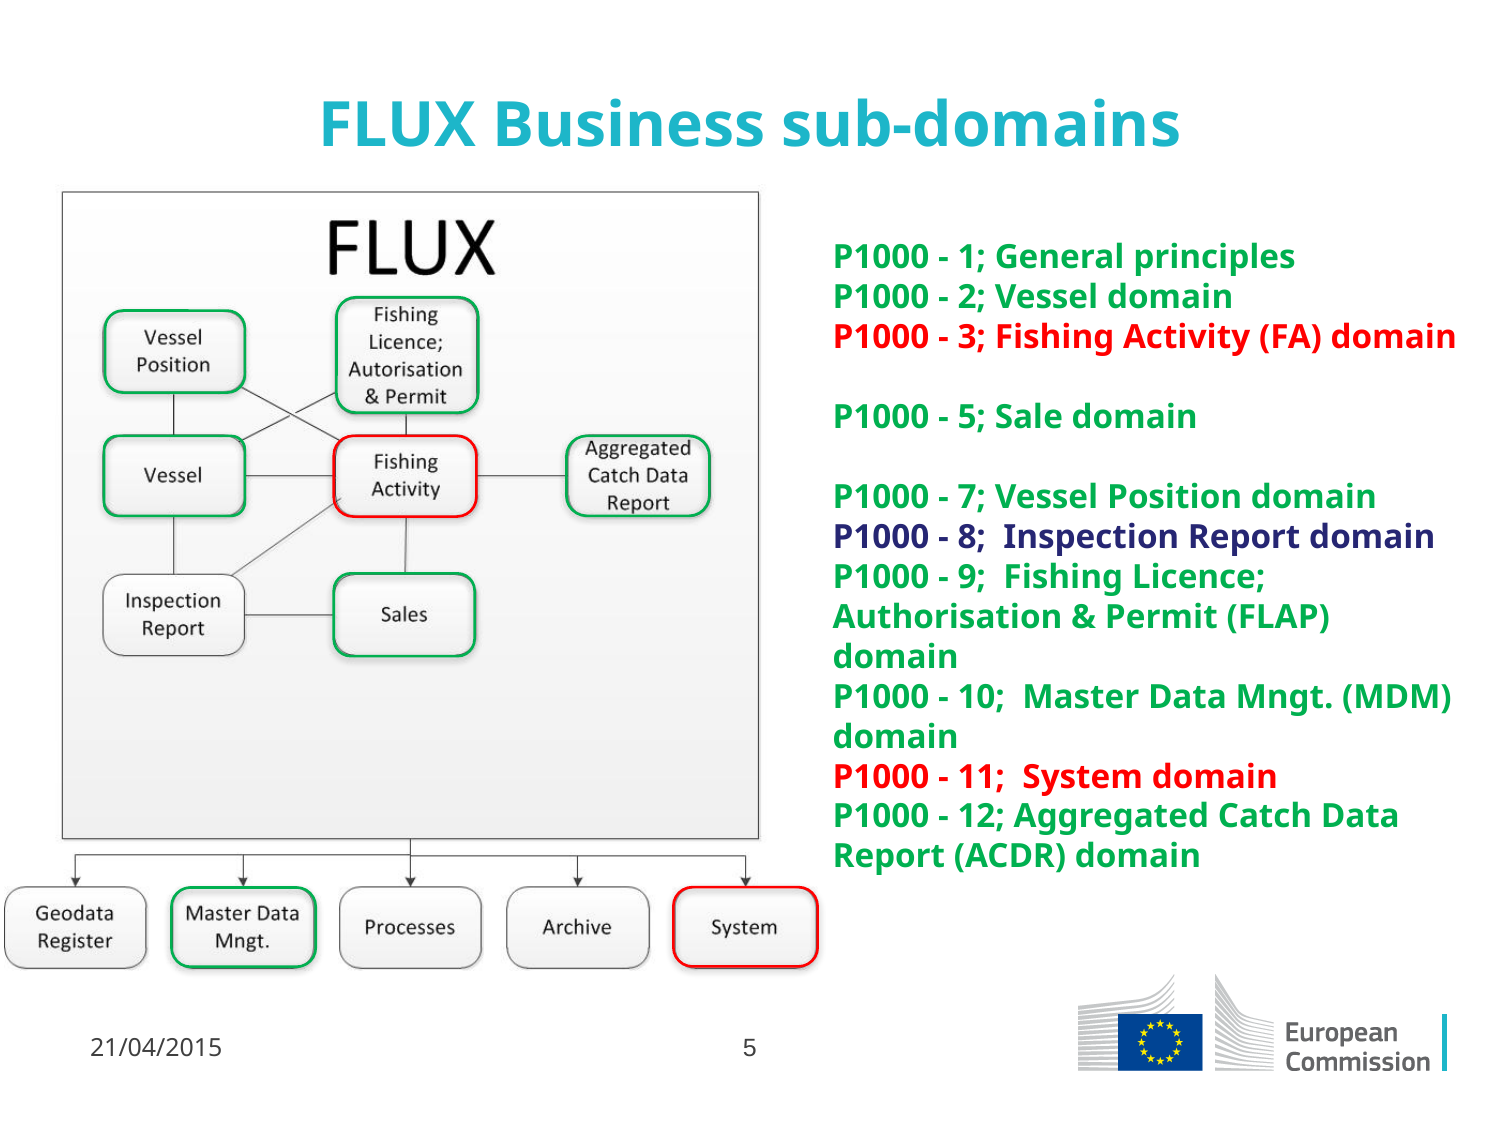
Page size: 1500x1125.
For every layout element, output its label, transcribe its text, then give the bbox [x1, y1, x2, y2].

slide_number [74, 1024, 266, 1103]
picture [1078, 974, 1447, 1071]
title FLUX Business sub-domains [75, 44, 1425, 199]
slide_number 5 [714, 1024, 786, 1103]
text_box P1000 - 1; General principles P1000 - 2; Vessel domain P1000 - 3; Fishing Activity (FA) domain P1000 - 5; Sale domain P1000 - 7; Vessel Position domain P1000 - 8; Inspection Report domain P1000 - 9; Fishing Licence; Authorisation & Permit (FLAP) domain P1000 - 10; Master Data Mngt. (MDM) domain P1000 - 11; System domain P1000 - 12; Aggregated Catch Data Report (ACDR) domain [822, 228, 1477, 883]
picture [4, 184, 819, 971]
